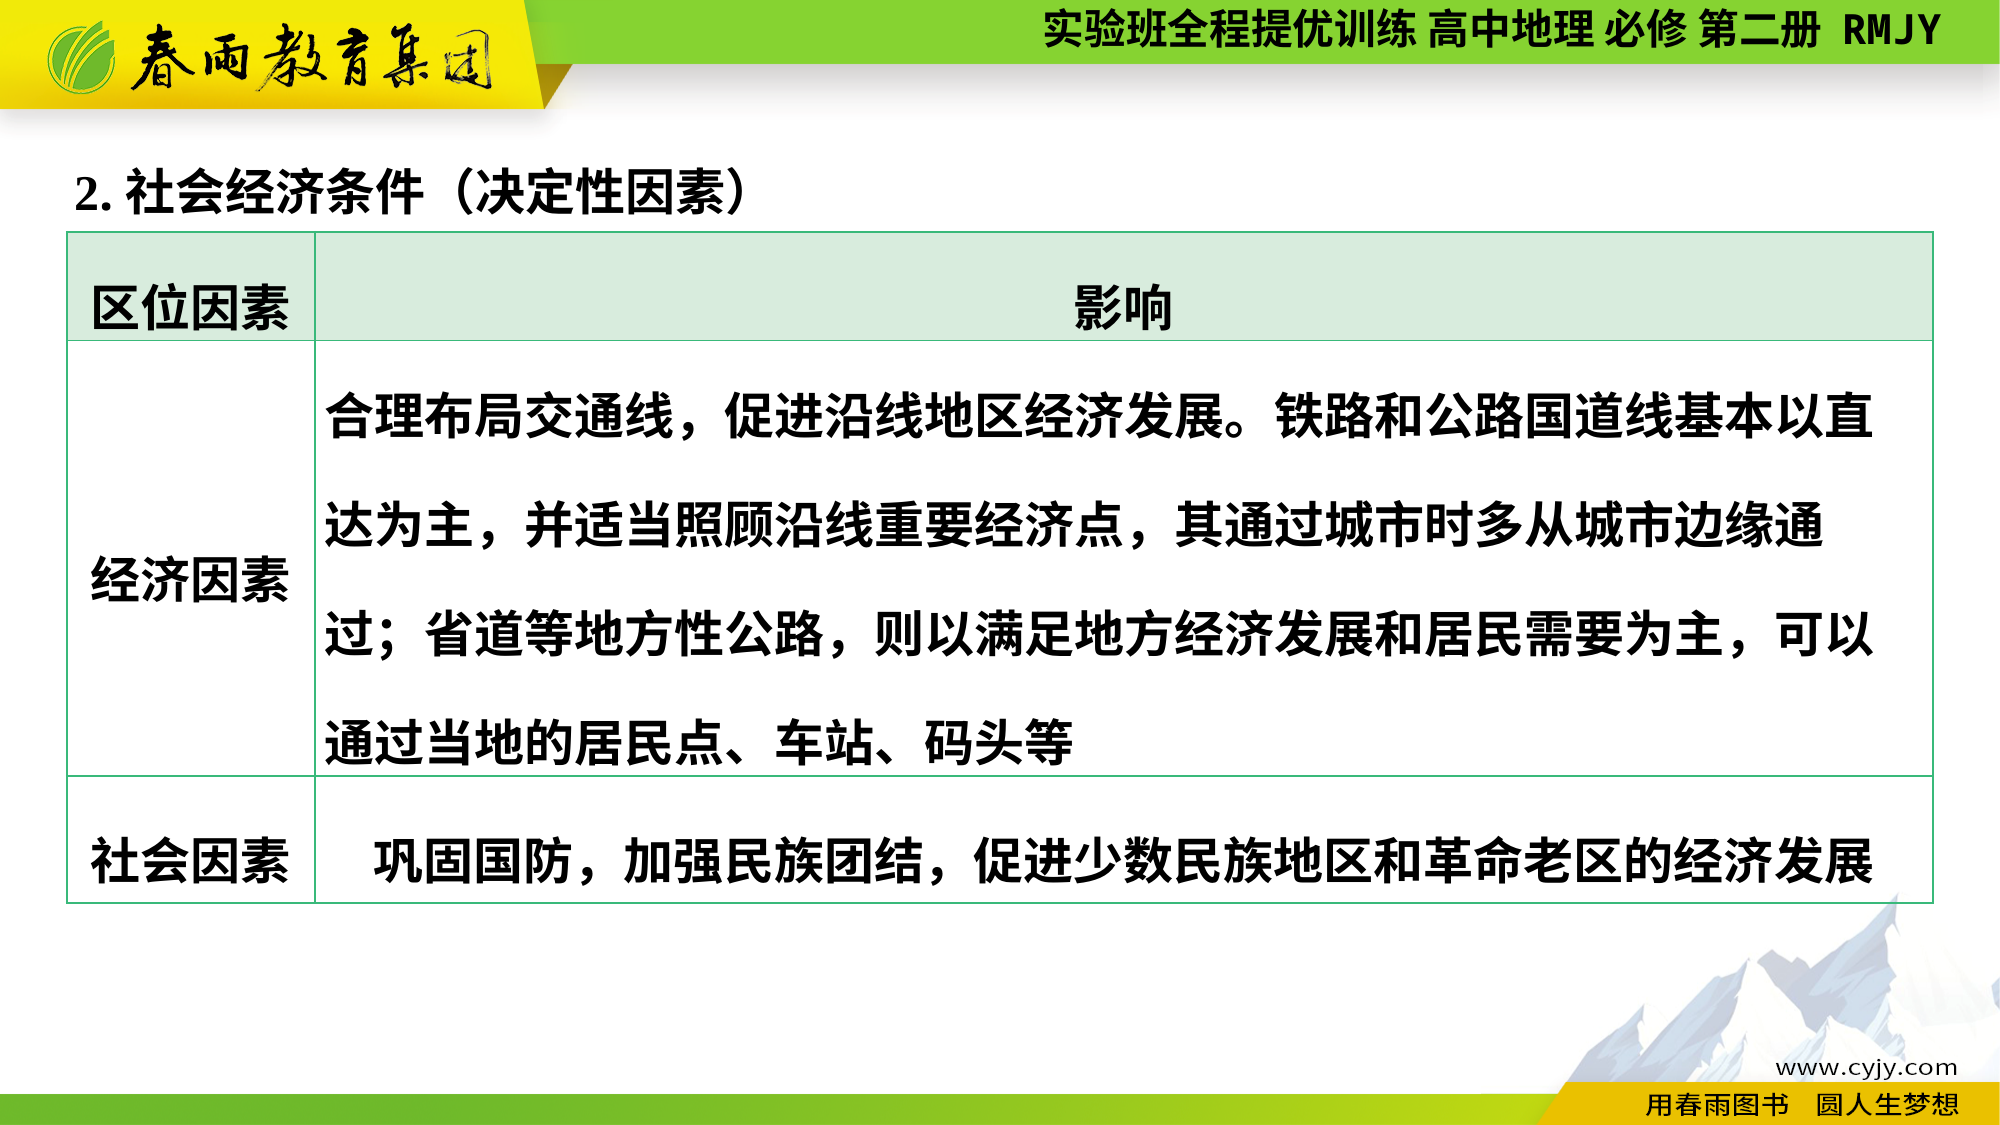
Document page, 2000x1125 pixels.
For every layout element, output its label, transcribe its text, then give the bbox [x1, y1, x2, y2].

table_header 区位因素 [68, 233, 314, 340]
table_cell 合理布局交通线，促进沿线地区经济发展。铁路和公路国道线基本以直达为主，并适当照顾沿线重要经济点，其通过城市时多从城市边缘通过；省道等地方性公路，则以满足地方经济发展和居民需要为主，可以通过当地的居民点、车站、码头等 [316, 341, 1932, 775]
picture [0, 0, 2000, 1125]
list 2.社会经济条件（决定性因素） [59, 122, 1944, 217]
table_cell 巩固国防，加强民族团结，促进少数民族地区和革命老区的经济发展 [316, 777, 1932, 902]
table_cell 社会因素 [68, 777, 314, 902]
table_cell 经济因素 [68, 341, 314, 775]
table_header 影响 [316, 233, 1932, 340]
